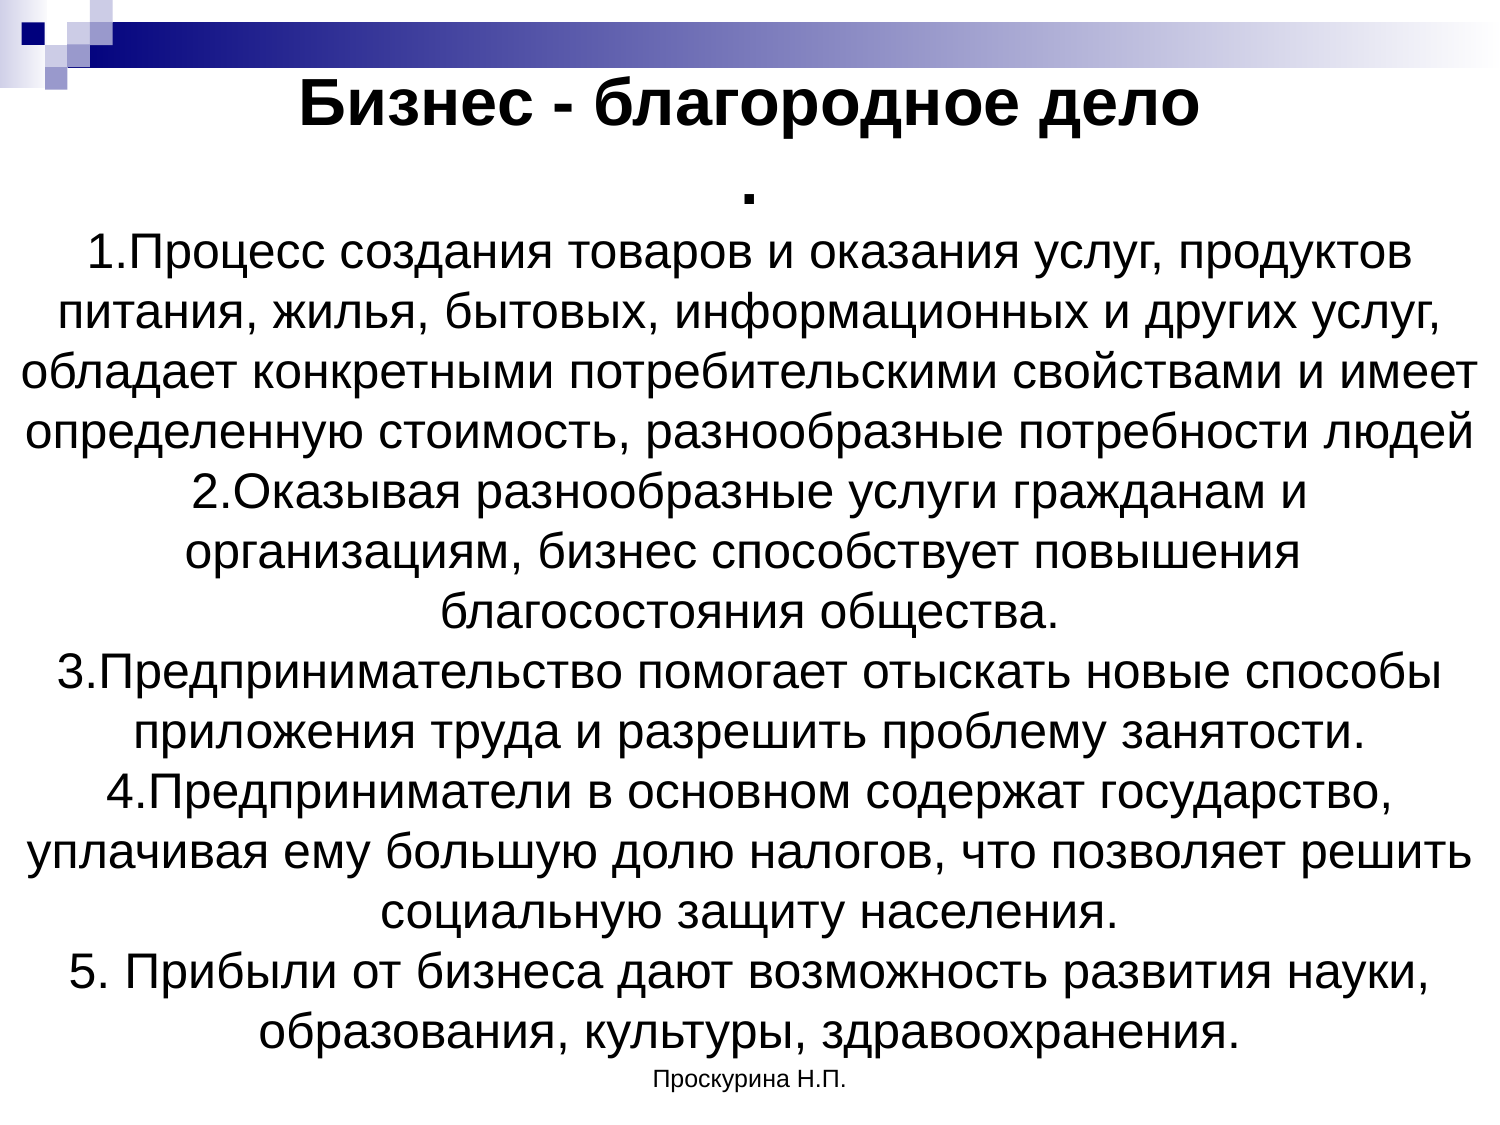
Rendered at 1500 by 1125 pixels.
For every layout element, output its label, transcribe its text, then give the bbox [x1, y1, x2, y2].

text_box Бизнес - благородное дело . 1.Процесс создания товаров и оказания услуг, продуктов питания, жилья, бытовых, информационных и других услуг, обладает конкретными потребительскими свойствами и имеет определенную стоимость, разнообразные потребности людей 2.Оказывая разнообразные услуги гражданам и организациям, бизнес способствует повышения благосостояния общества. 3.Предпринимательство помогает отыскать новые способы приложения труда и разрешить проблему занятости. 4.Предприниматели в основном содержат государство, уплачивая ему большую долю налогов, что позволяет решить социальную защиту населения. 5. Прибыли от бизнеса дают возможность развития науки, образования, культуры, здравоохранения. [0, 50, 1500, 1125]
